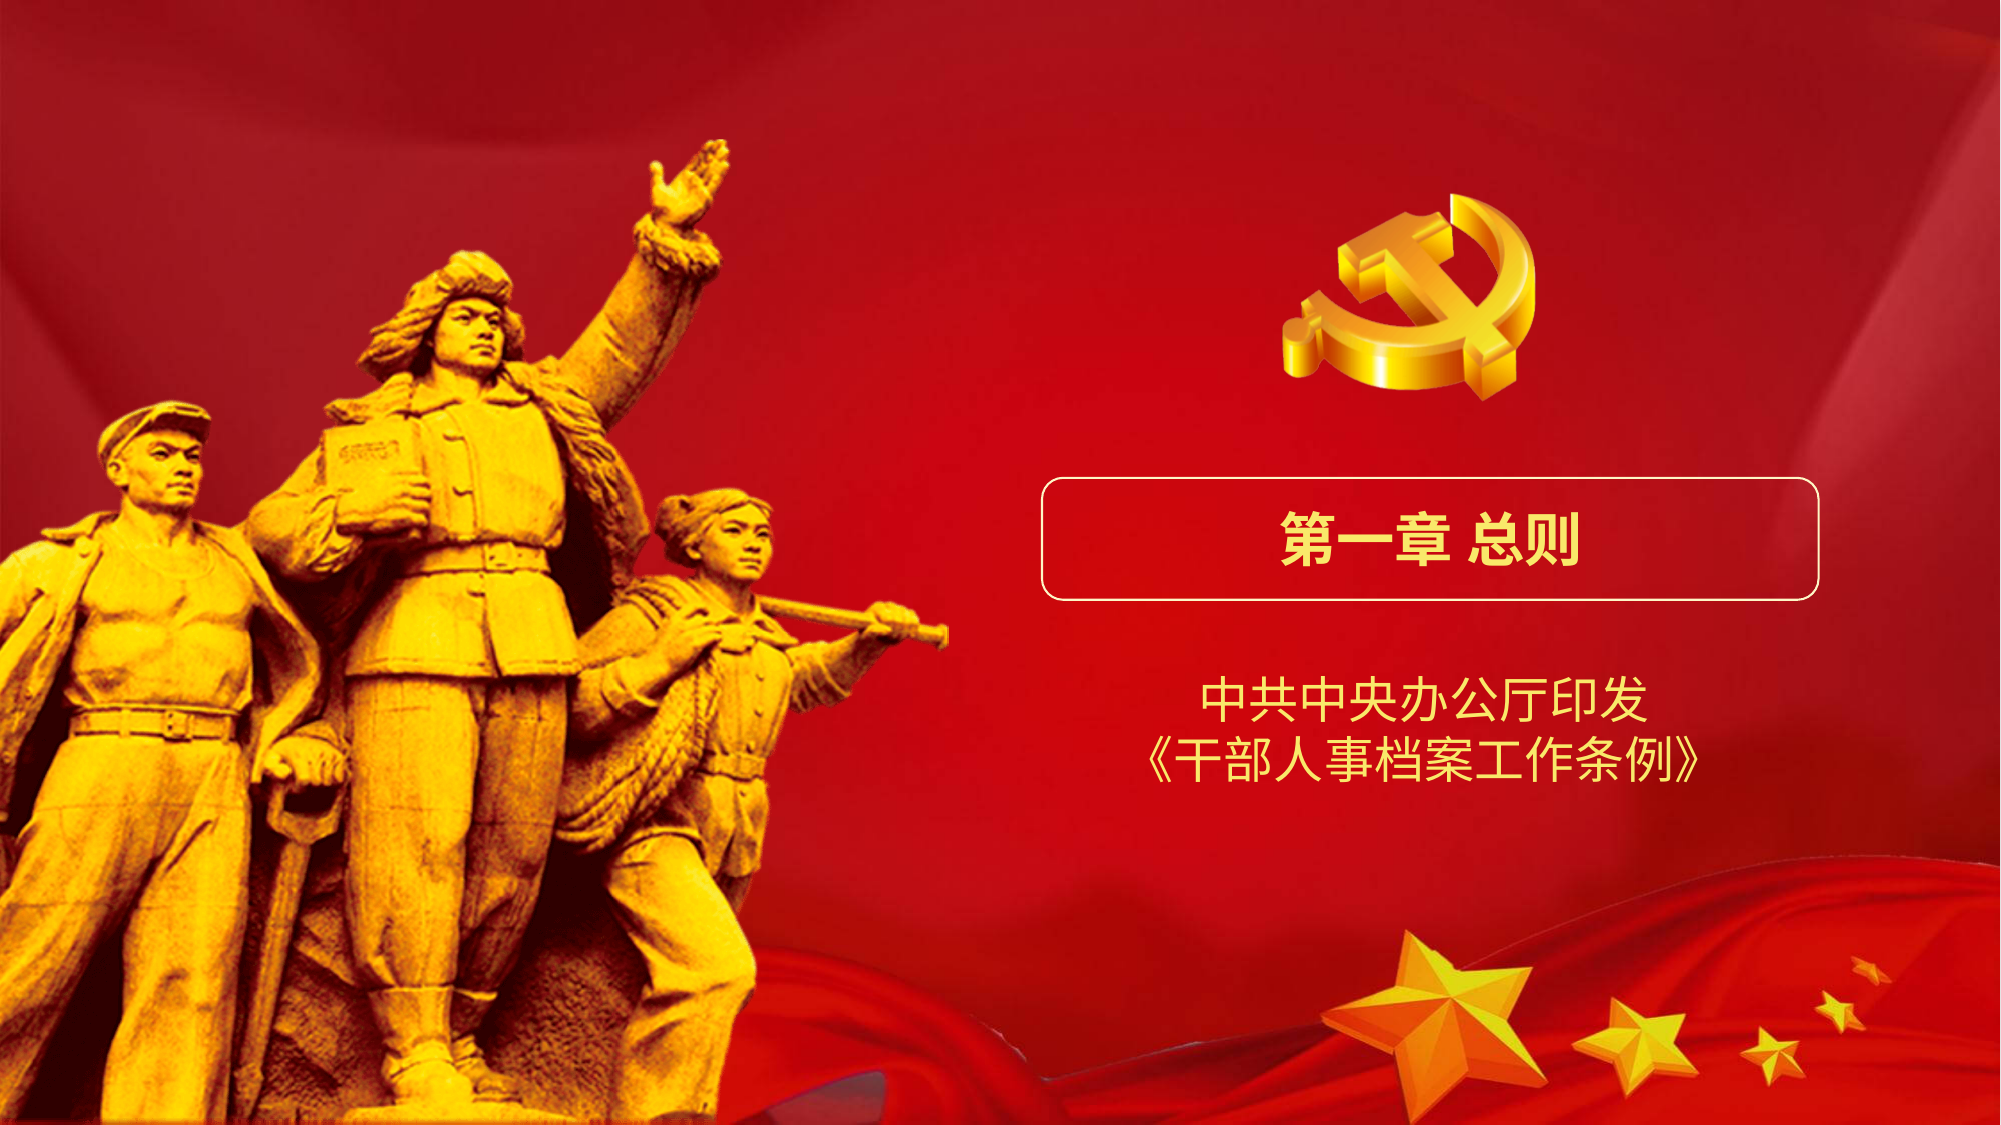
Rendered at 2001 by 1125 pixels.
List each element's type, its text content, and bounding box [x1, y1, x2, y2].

text_box 中共中央办公厅印发 《干部人事档案工作条例》 [1029, 661, 1819, 797]
picture [0, 0, 2000, 1125]
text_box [1041, 477, 1819, 600]
